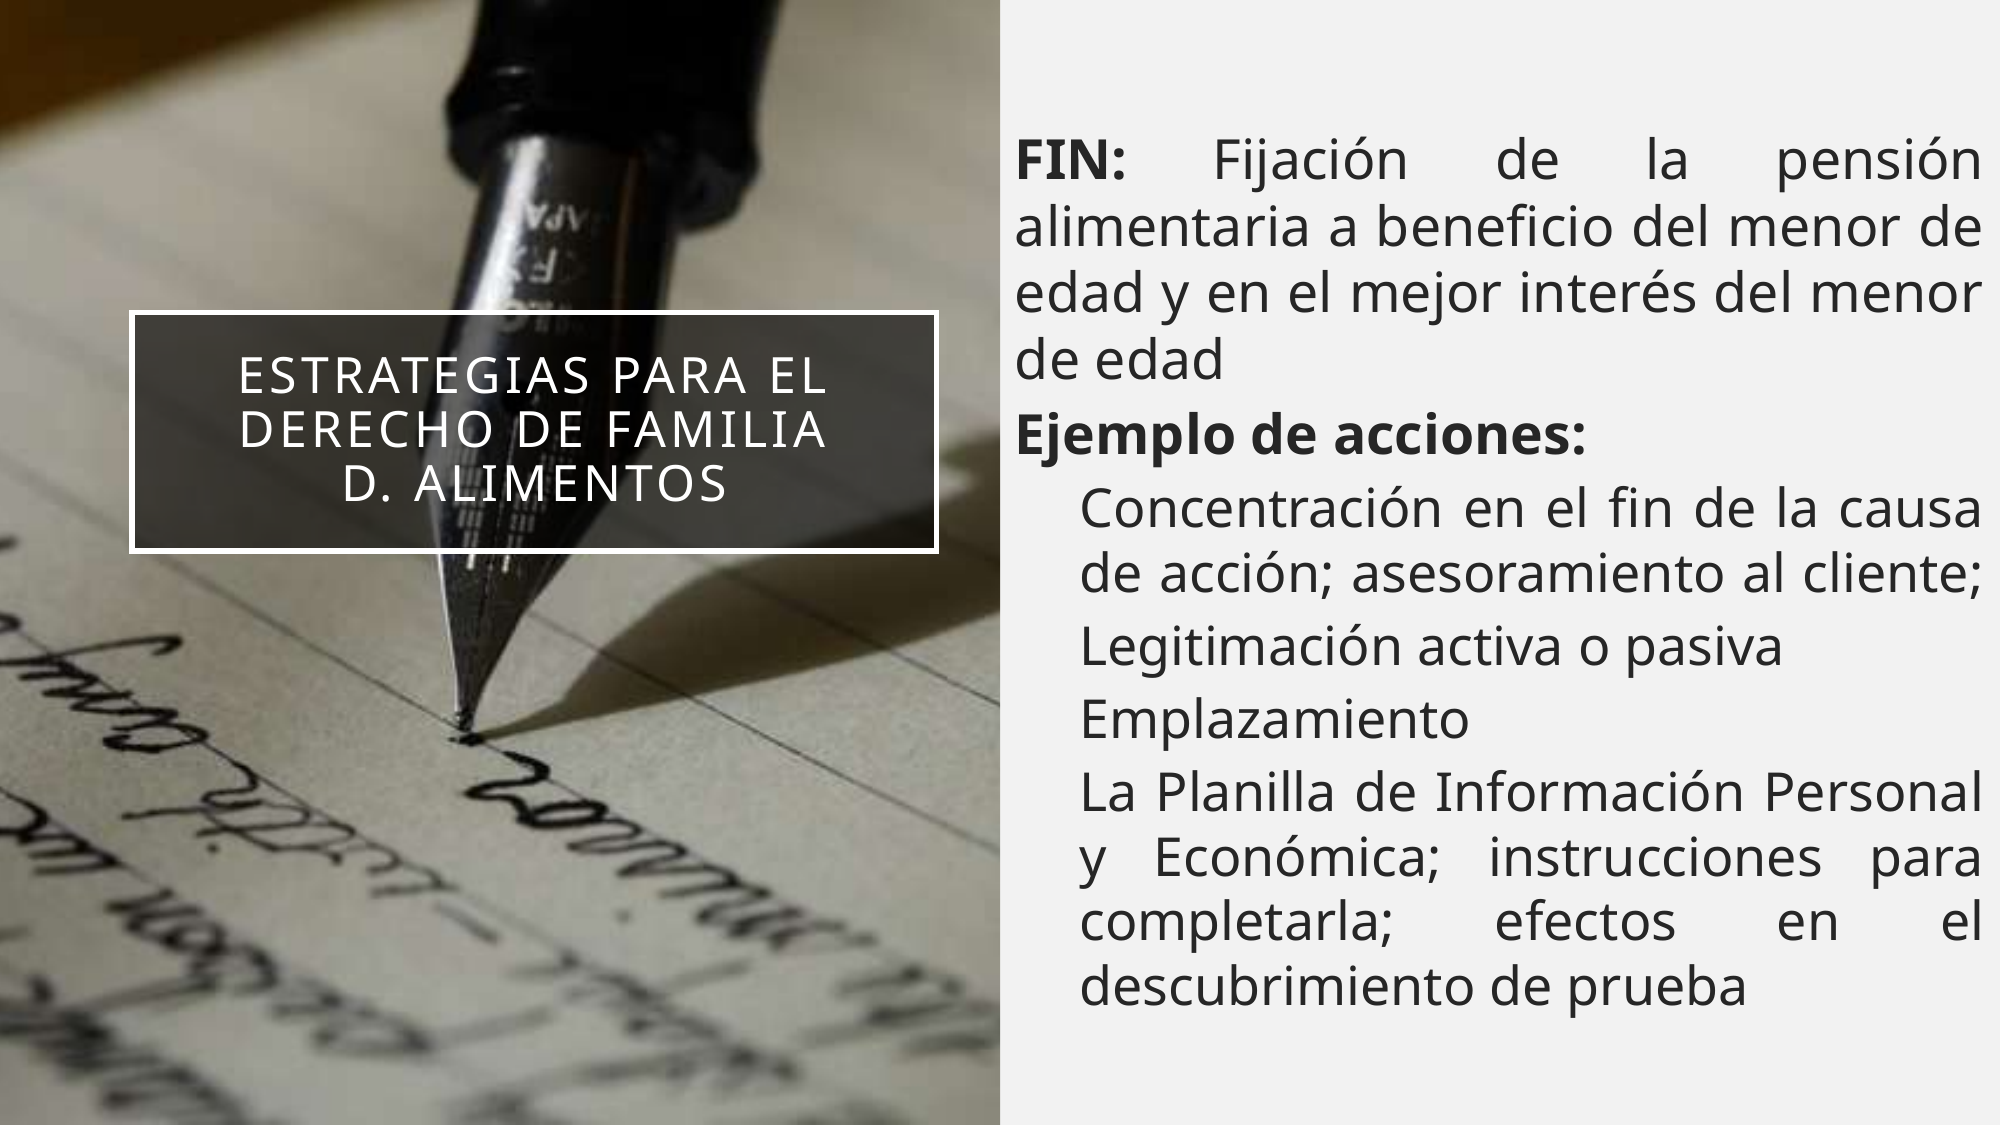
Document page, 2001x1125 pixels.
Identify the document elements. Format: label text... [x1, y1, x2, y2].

list FIN: Fijación de la pensión alimentaria a beneficio del menor de edad y en el mejor interés del menor de edad Ejemplo de acciones: Concentración en el fin de la causa de acción; asesoramiento al cliente; Legitimación activa o pasiva Emplazamiento La Planilla de Información Personal y Económica; instrucciones para completarla; efectos en el descubrimiento de prueba [1001, 0, 2000, 1125]
picture [0, 0, 1001, 1125]
